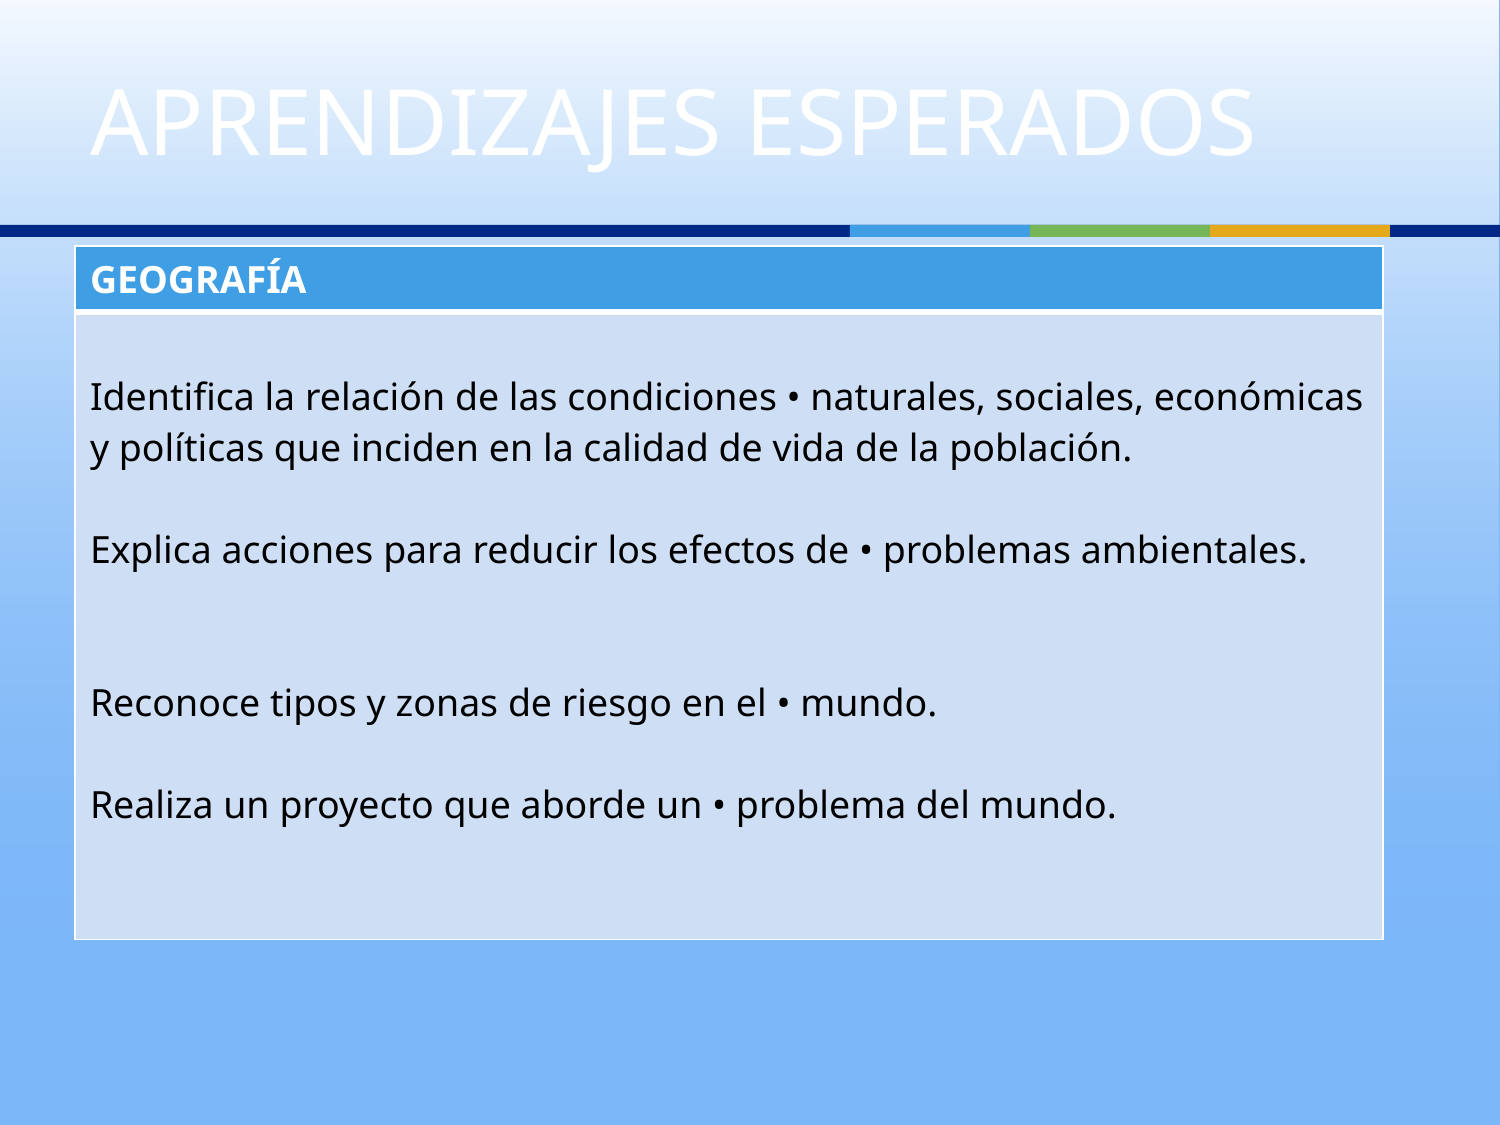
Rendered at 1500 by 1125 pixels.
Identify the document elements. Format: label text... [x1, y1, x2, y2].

table_header GEOGRAFÍA [76, 247, 1382, 309]
title APRENDIZAJES ESPERADOS [75, 24, 1425, 213]
table_cell Identifica la relación de las condiciones • naturales, sociales, económicas y políticas que inciden en la calidad de vida de la población. Explica acciones para reducir los efectos de • problemas ambientales. Reconoce tipos y zonas de riesgo en el • mundo. Realiza un proyecto que aborde un • problema del mundo. [76, 315, 1382, 939]
